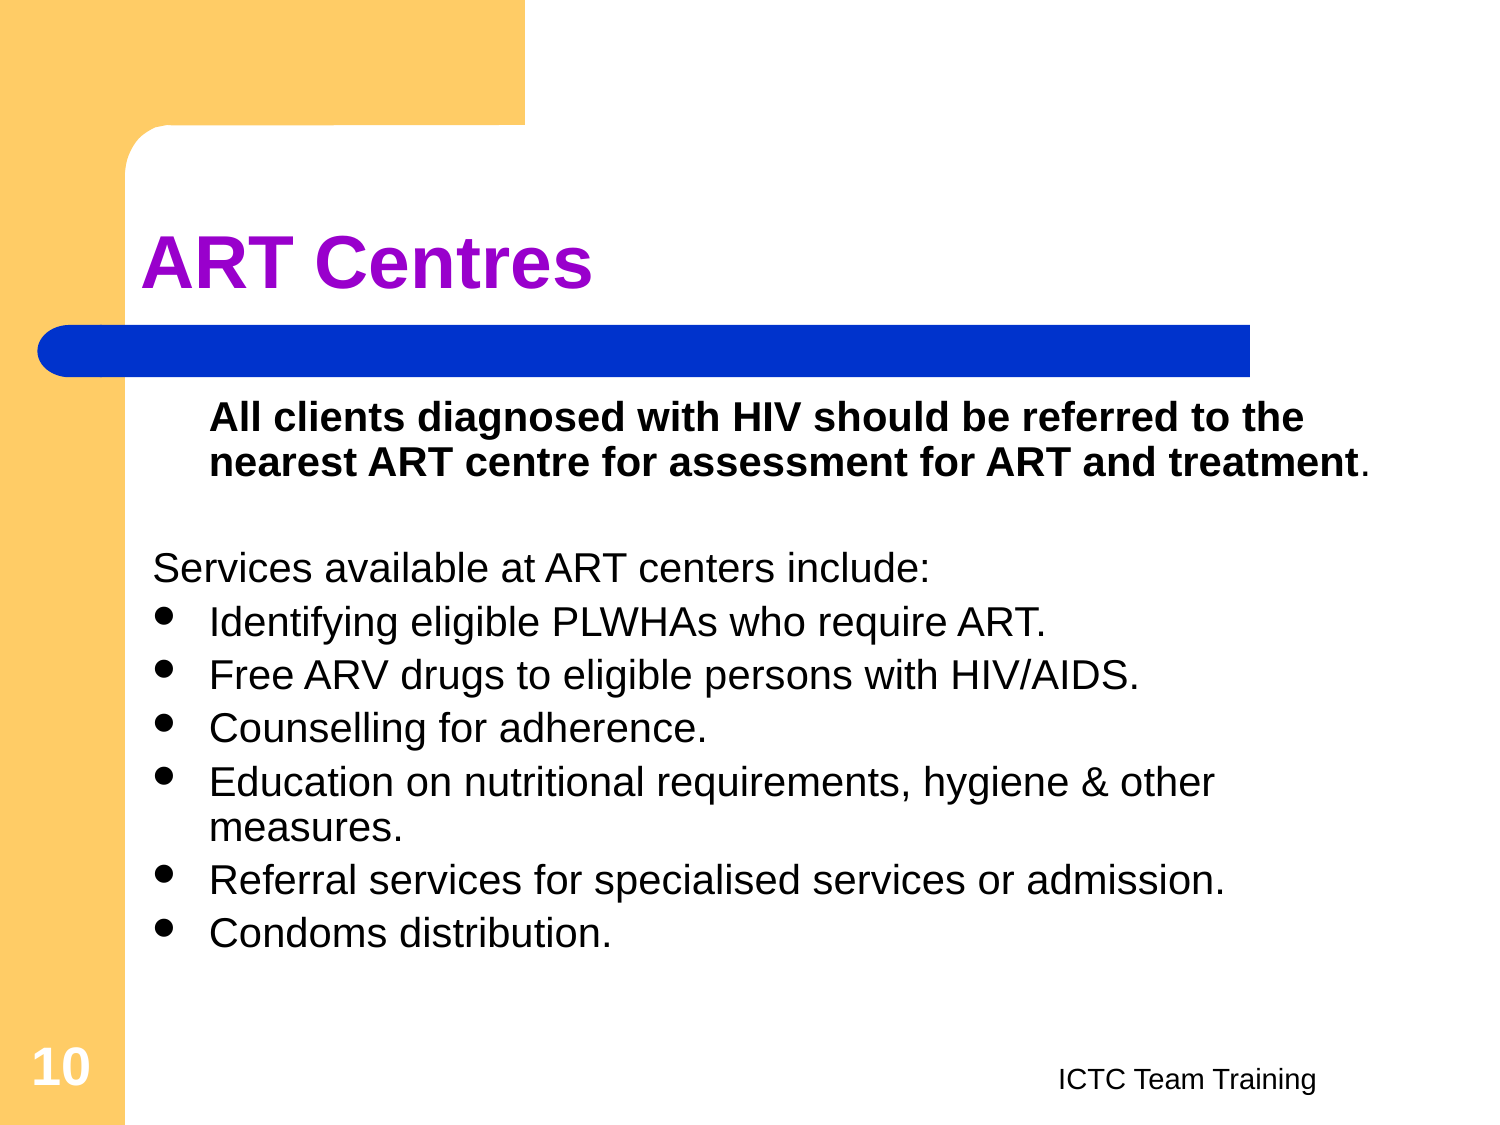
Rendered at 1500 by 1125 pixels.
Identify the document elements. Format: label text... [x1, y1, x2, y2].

list All clients diagnosed with HIV should be referred to the nearest ART centre for assessment for ART and treatment. Services available at ART centers include: Identifying eligible PLWHAs who require ART. Free ARV drugs to eligible persons with HIV/AIDS. Counselling for adherence. Education on nutritional requirements, hygiene & other measures. Referral services for specialised services or admission. Condoms distribution. [137, 387, 1400, 999]
title ART Centres [124, 124, 1426, 313]
slide_number 10 [13, 1023, 111, 1105]
footer ICTC Team Training [949, 1024, 1426, 1104]
